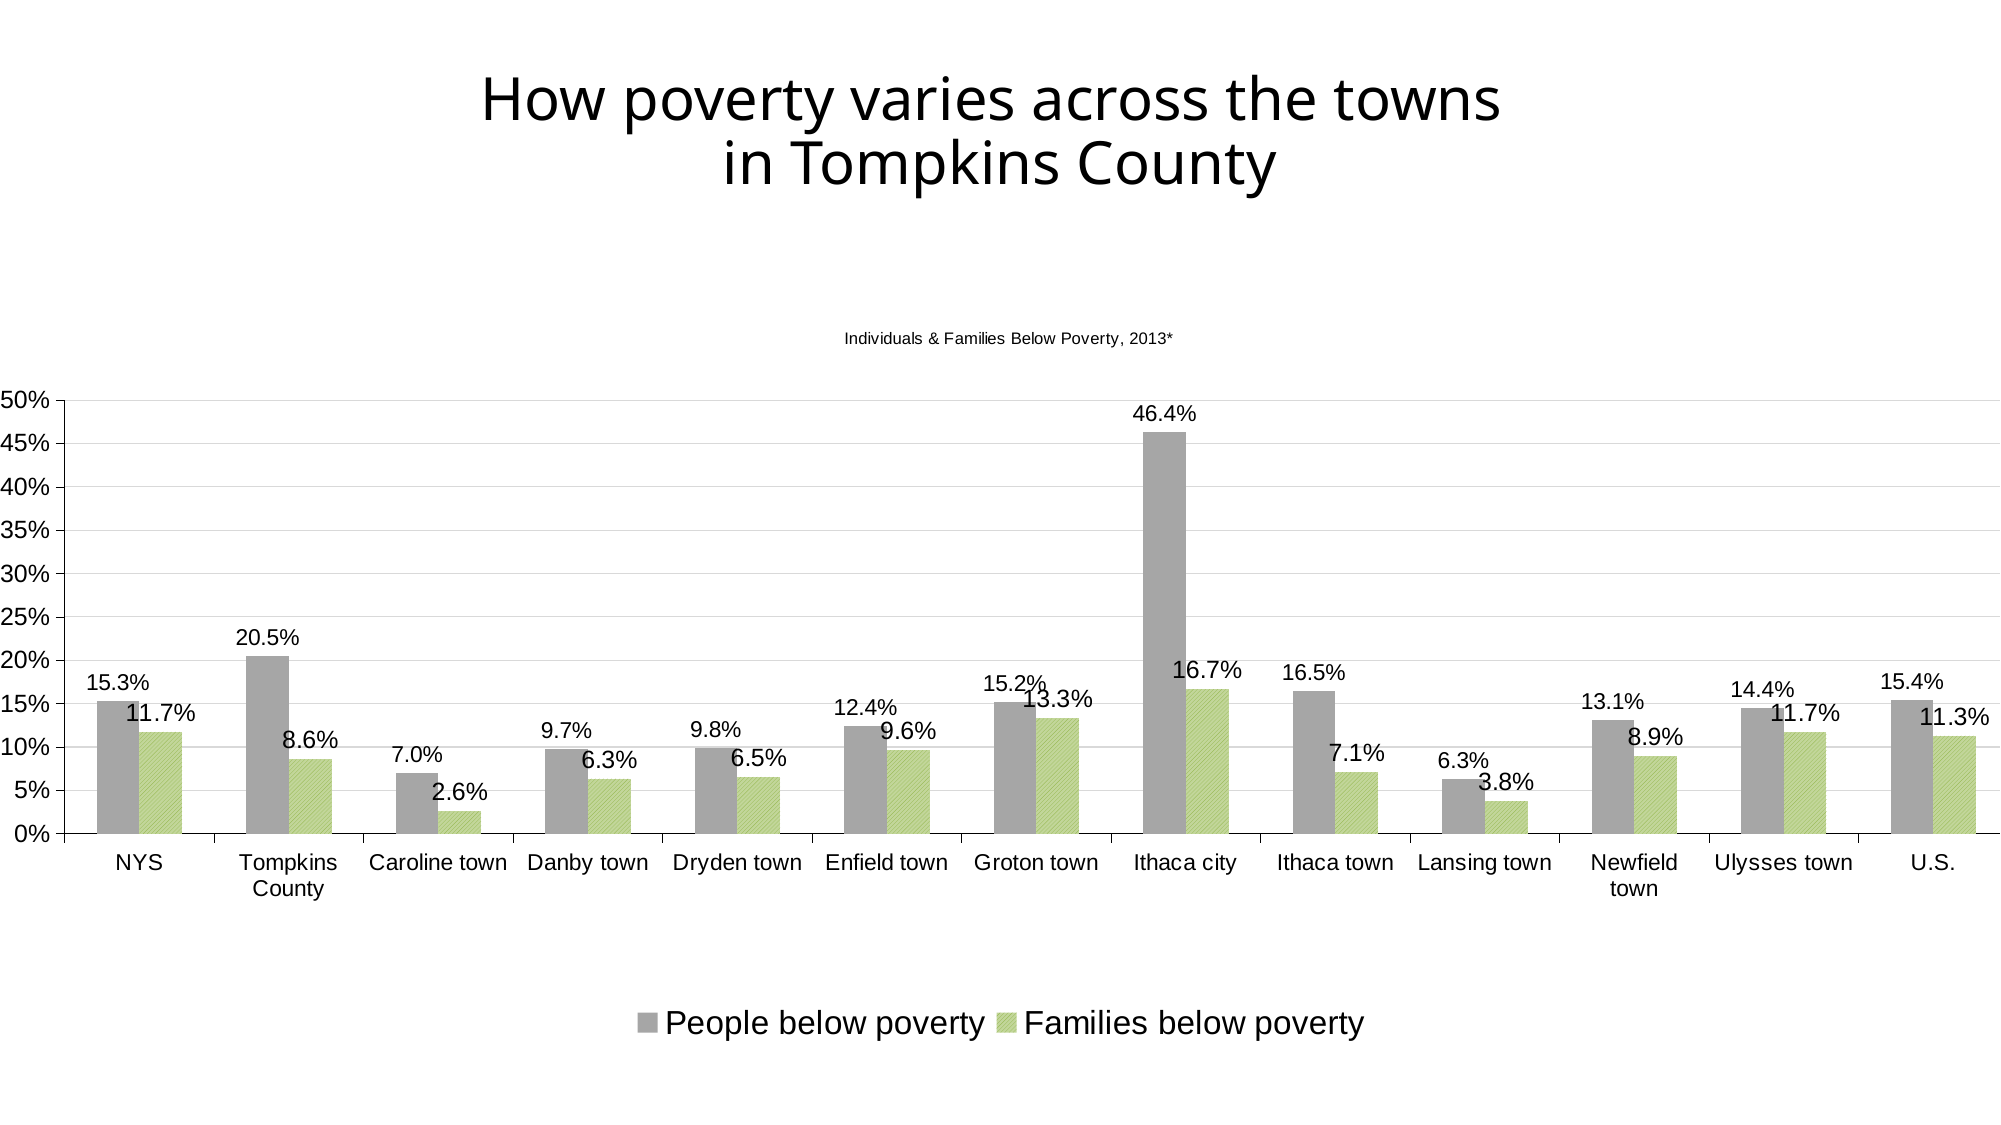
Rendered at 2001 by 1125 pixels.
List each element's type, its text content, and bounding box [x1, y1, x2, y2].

title How poverty varies across the towns in Tompkins County [137, 59, 1863, 278]
chart [0, 299, 2000, 1105]
